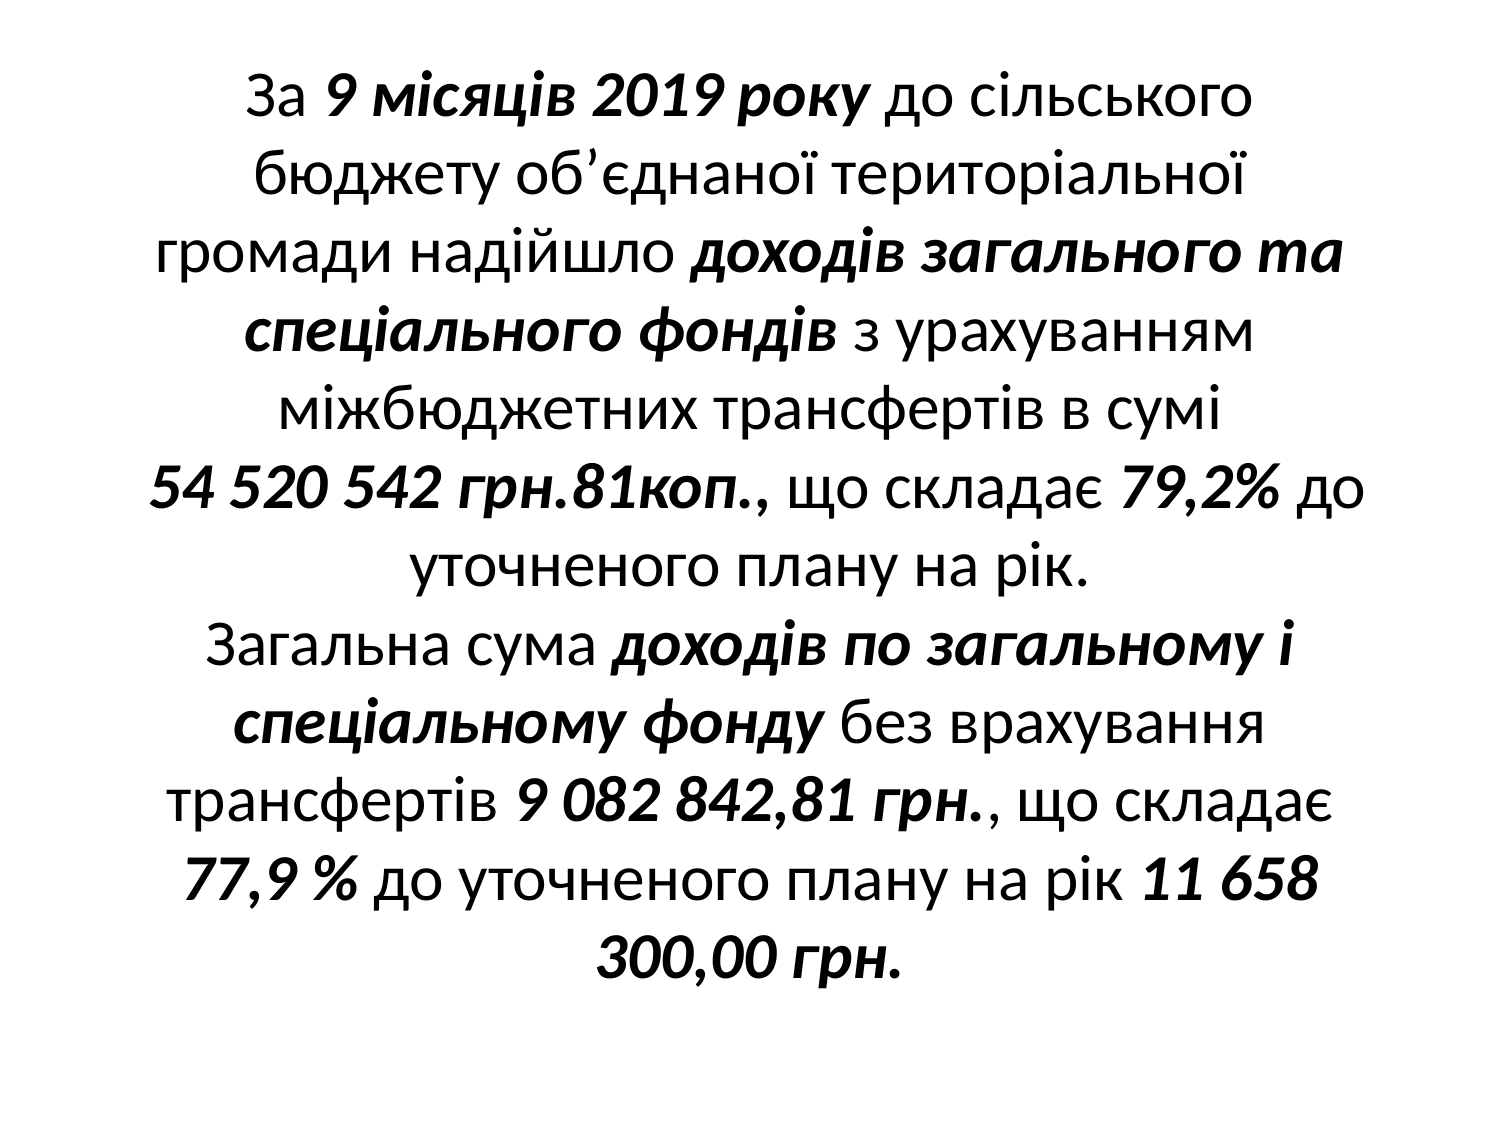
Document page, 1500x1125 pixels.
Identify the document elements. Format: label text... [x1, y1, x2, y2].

title За 9 місяців 2019 року до сільського бюджету об’єднаної територіальної громади надійшло доходів загального та спеціального фондів з урахуванням міжбюджетних трансфертів в сумі 54 520 542 грн.81коп., що складає 79,2% до уточненого плану на рік. Загальна сума доходів по загальному і спеціальному фонду без врахування трансфертів 9 082 842,81 грн., що складає 77,9 % до уточненого плану на рік 11 658 300,00 грн. [112, 42, 1388, 1000]
